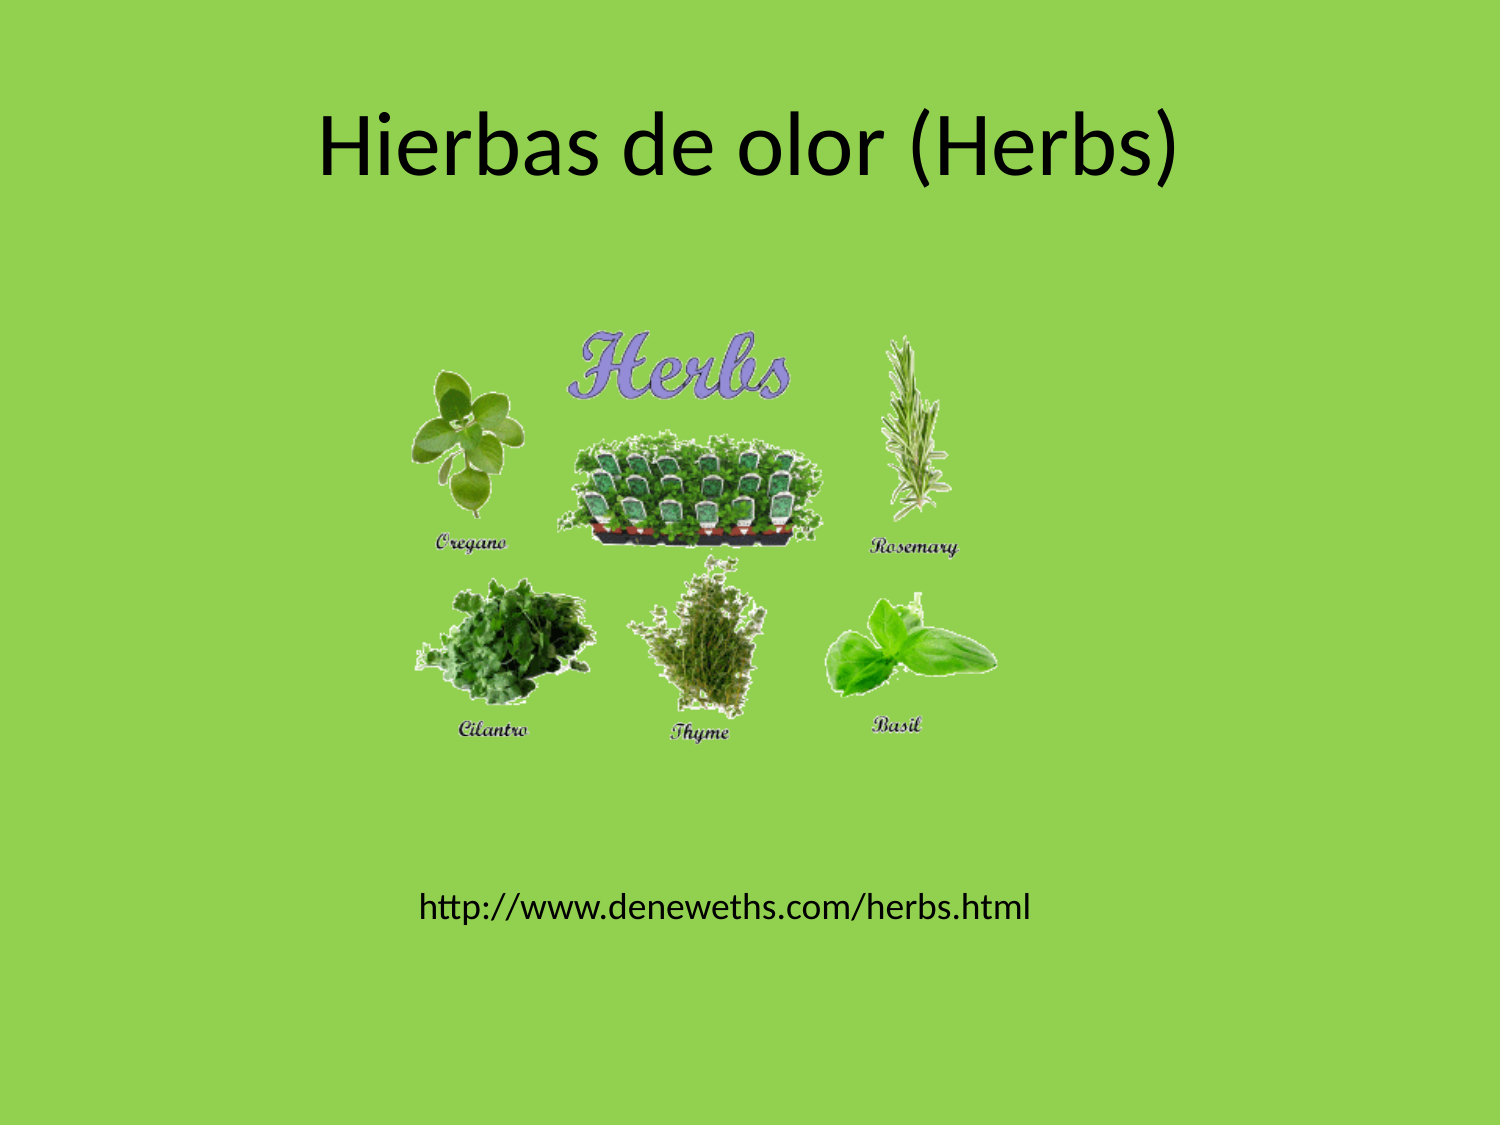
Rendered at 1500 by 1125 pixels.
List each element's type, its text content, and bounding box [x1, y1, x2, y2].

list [387, 312, 1013, 782]
text_box http://www.deneweths.com/herbs.html [403, 874, 1047, 935]
title Hierbas de olor (Herbs) [75, 45, 1425, 233]
